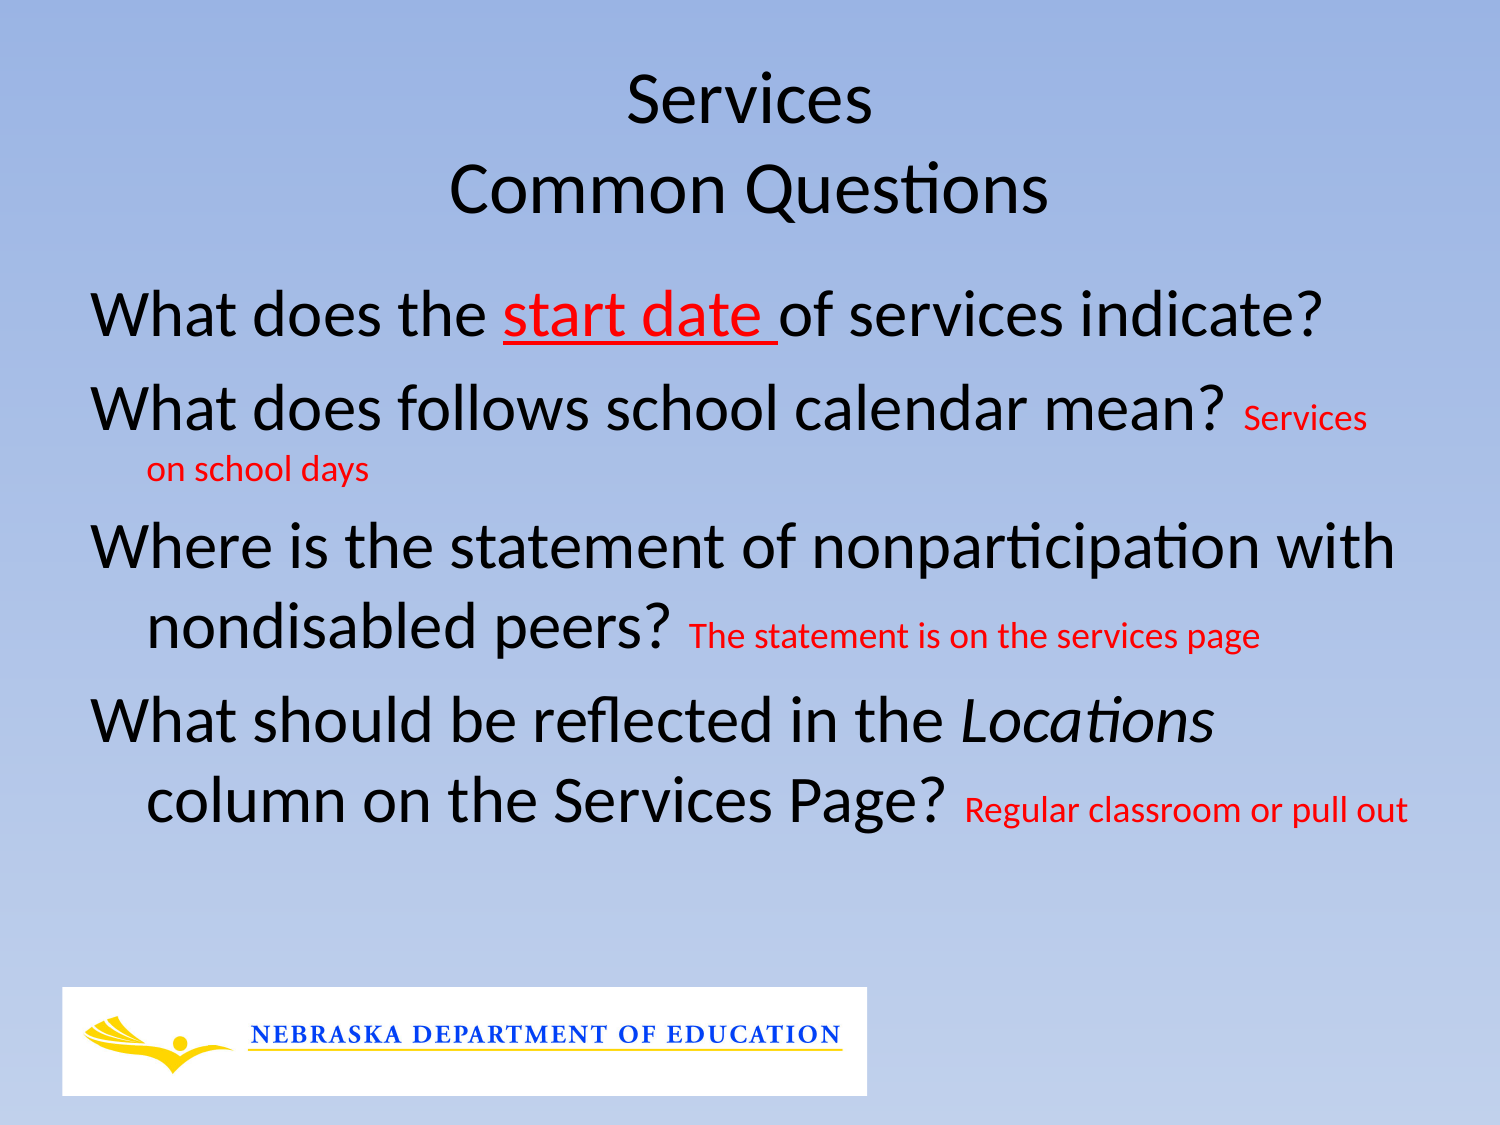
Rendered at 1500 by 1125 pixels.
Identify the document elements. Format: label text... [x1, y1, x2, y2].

picture [62, 987, 868, 1096]
list What does the start date of services indicate? What does follows school calendar mean? Services on school days Where is the statement of nonparticipation with nondisabled peers? The statement is on the services page What should be reflected in the Locations column on the Services Page? Regular classroom or pull out [75, 262, 1425, 900]
title Services Common Questions [75, 45, 1425, 233]
